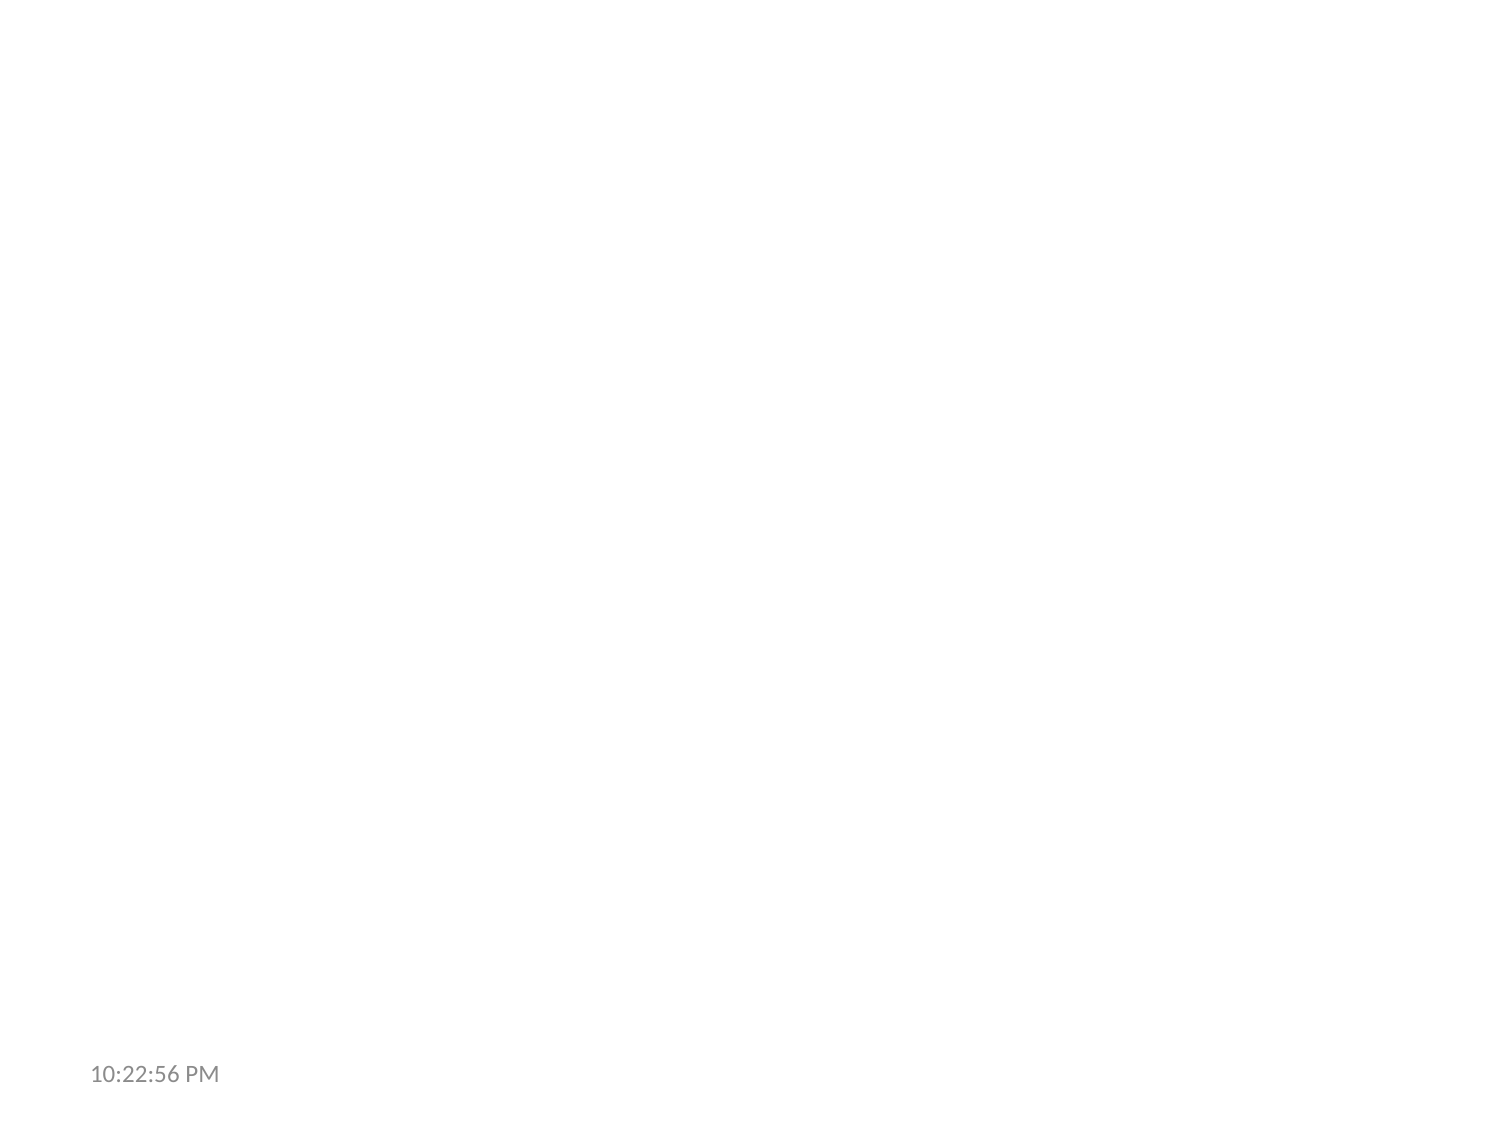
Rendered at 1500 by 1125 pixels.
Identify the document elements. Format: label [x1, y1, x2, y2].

slide_number [75, 1042, 425, 1103]
